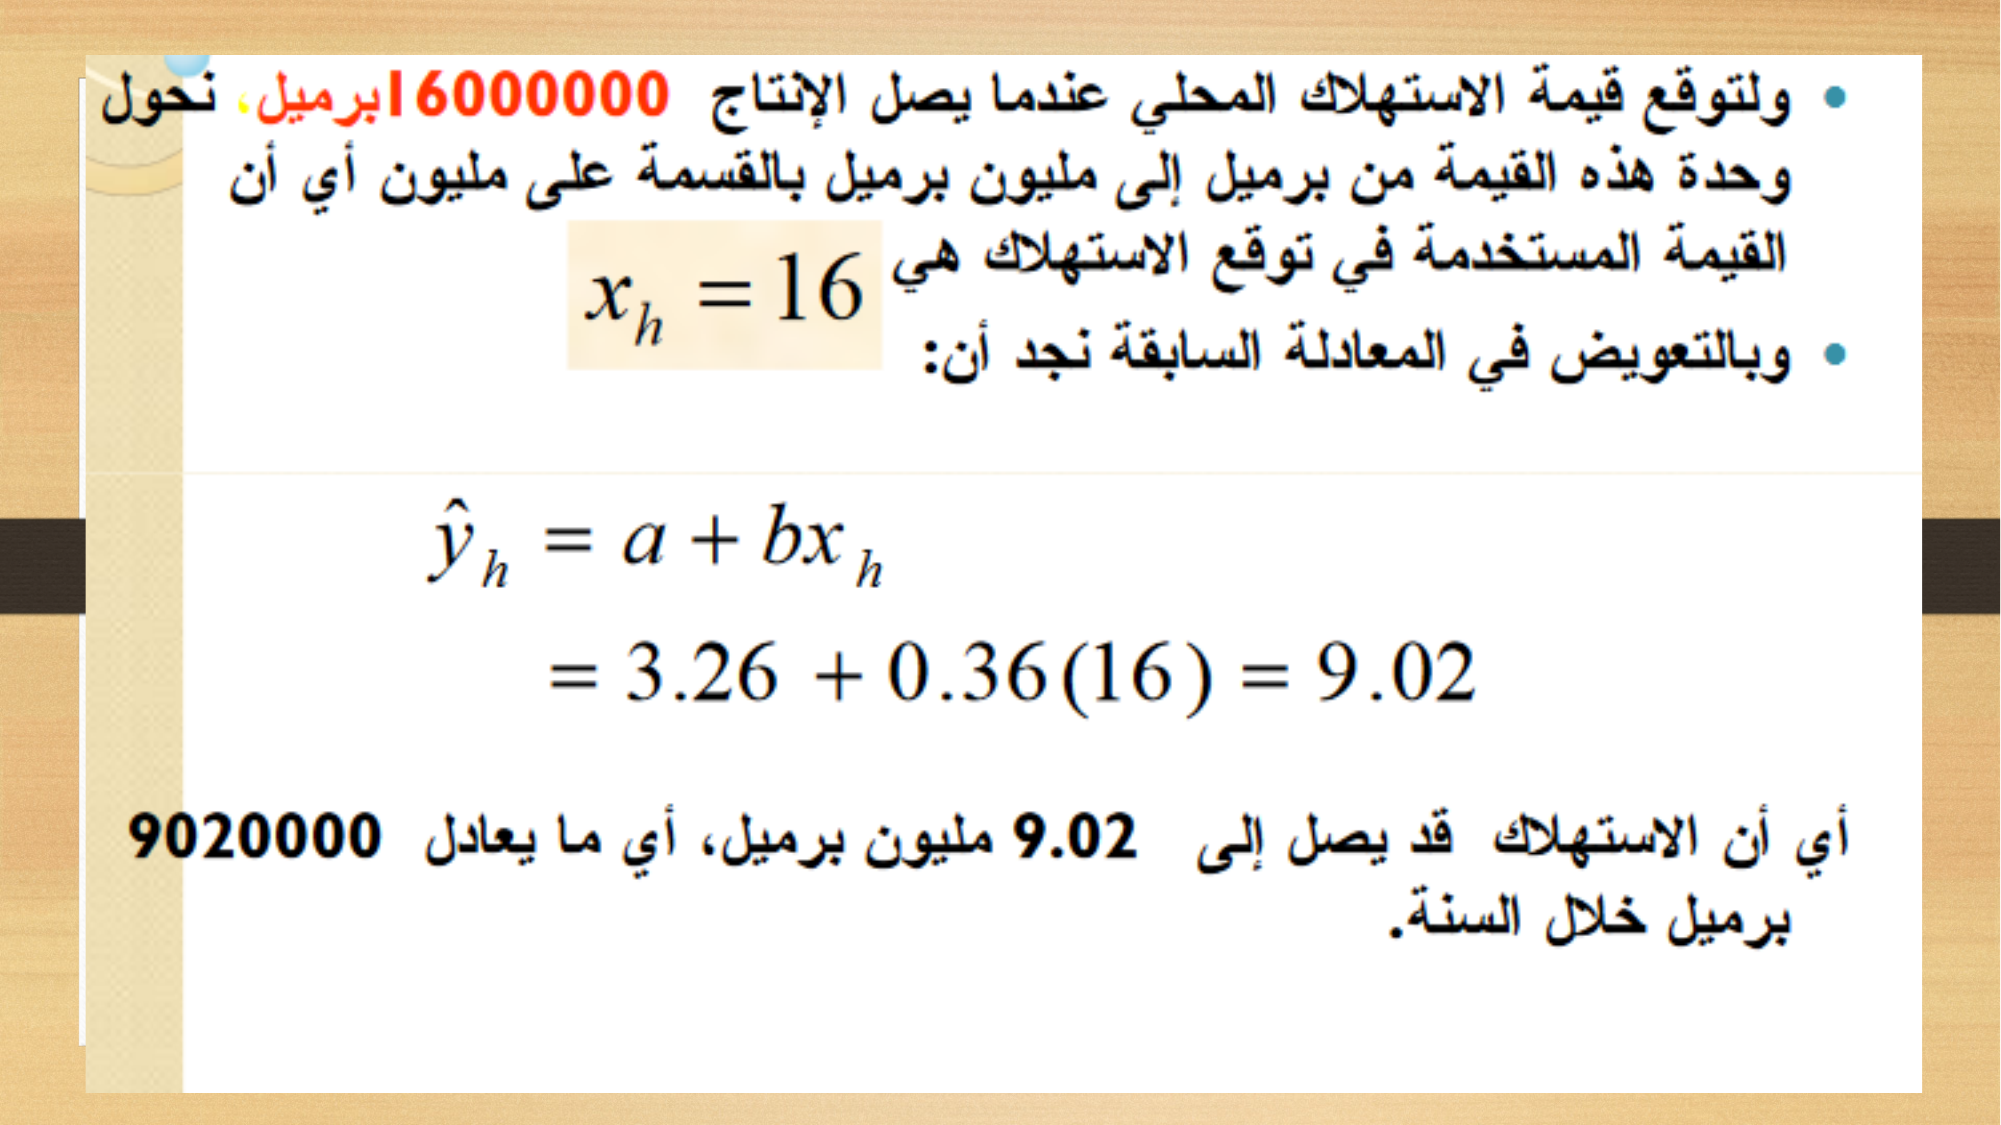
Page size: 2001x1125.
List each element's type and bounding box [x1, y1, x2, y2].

picture [0, 0, 2001, 1125]
list [85, 55, 1923, 1093]
